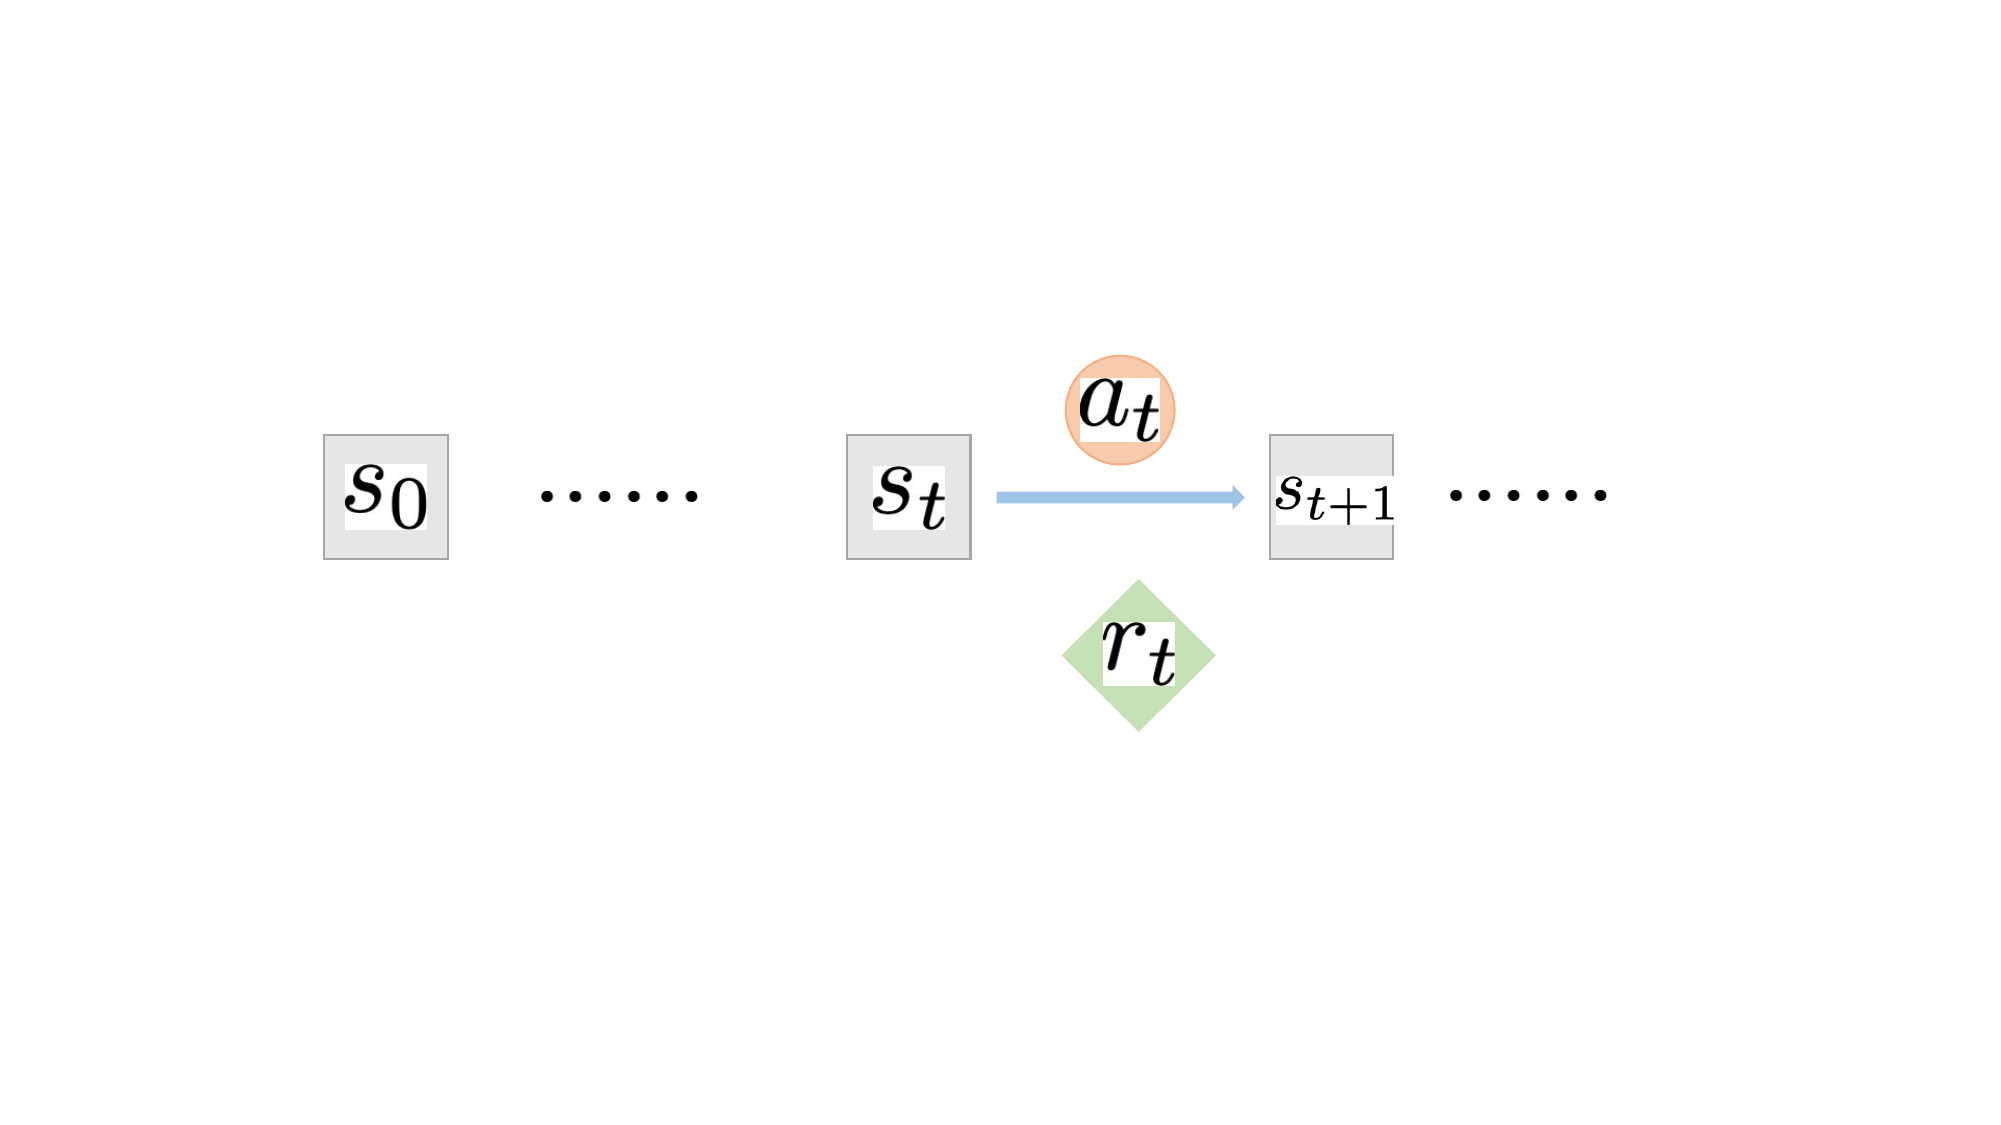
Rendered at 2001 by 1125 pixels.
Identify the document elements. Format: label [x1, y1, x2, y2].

picture [1103, 622, 1175, 686]
picture [873, 466, 945, 530]
picture [540, 491, 698, 503]
text_box [1064, 354, 1176, 466]
picture [345, 464, 427, 530]
picture [1450, 490, 1607, 501]
text_box [996, 485, 1245, 510]
text_box [1269, 434, 1394, 560]
picture [1276, 476, 1394, 525]
picture [1080, 378, 1160, 442]
text_box [1061, 578, 1216, 732]
text_box [323, 434, 449, 560]
text_box [846, 434, 972, 560]
